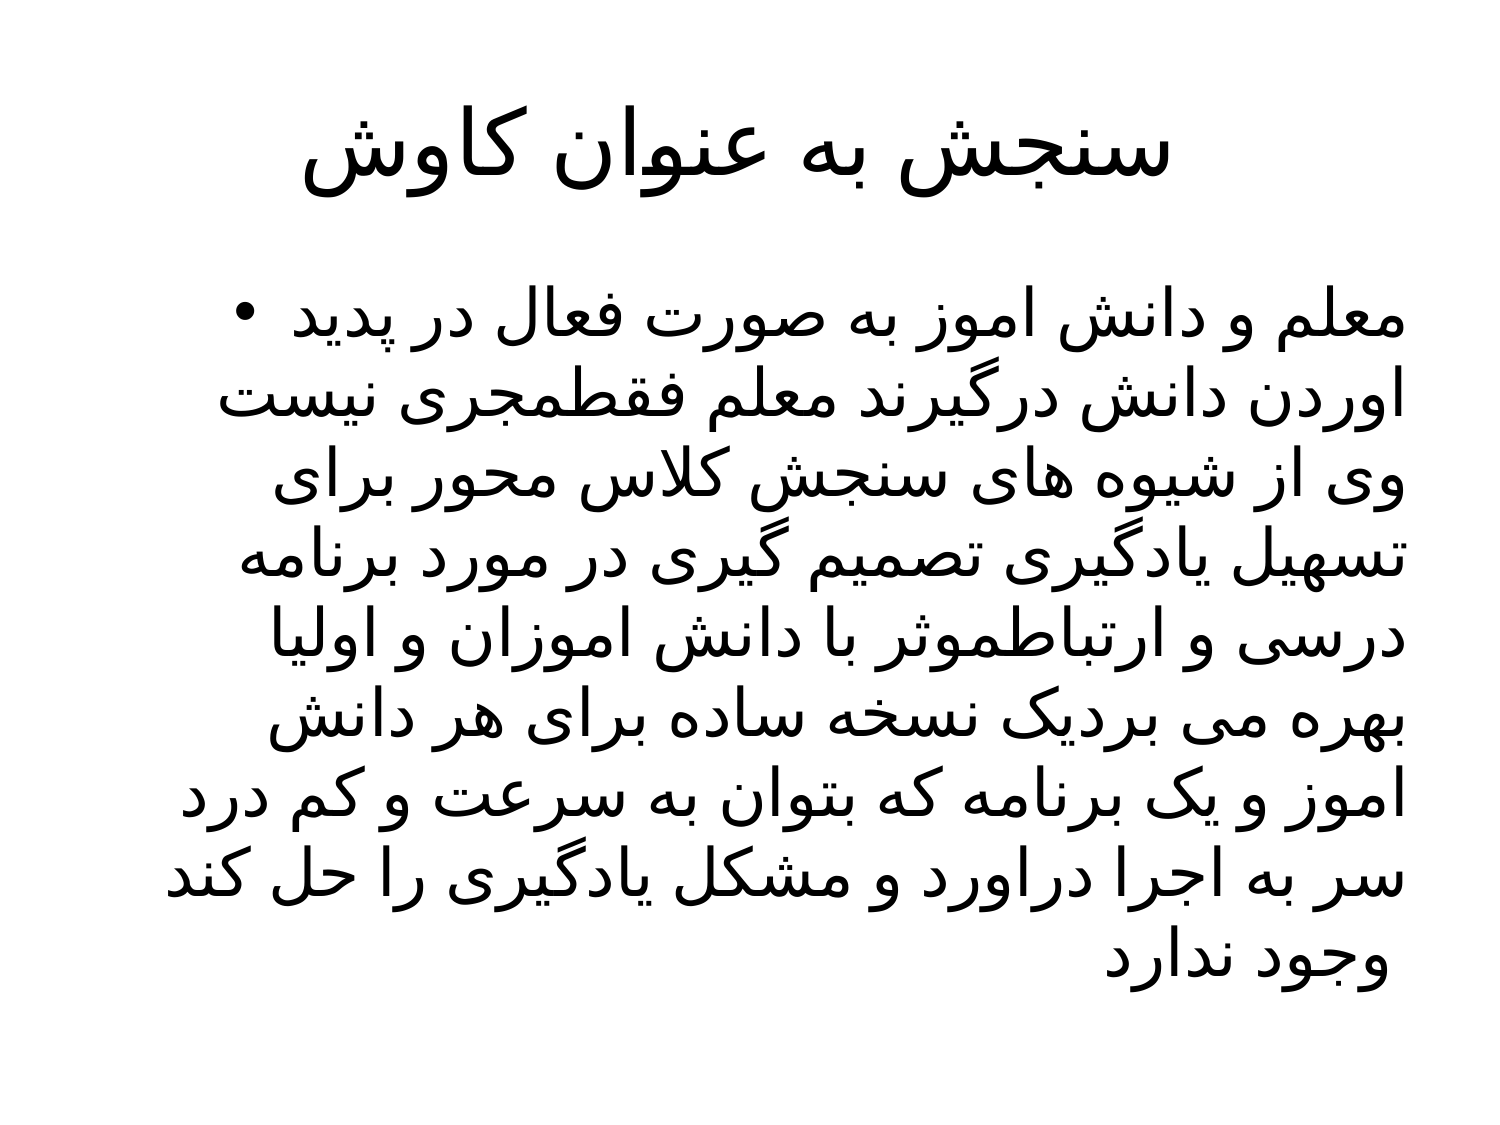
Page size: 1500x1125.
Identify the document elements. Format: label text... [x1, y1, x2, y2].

list معلم و دانش اموز به صورت فعال در پدید اوردن دانش درگیرند معلم فقطمجری نیست وی از شیوه های سنجش کلاس محور برای تسهیل یادگیری تصمیم گیری در مورد برنامه درسی و ارتباطموثر با دانش اموزان و اولیا بهره می بردیک نسخه ساده برای هر دانش اموز و یک برنامه که بتوان به سرعت و کم درد سر به اجرا دراورد و مشکل یادگیری را حل کند وجود ندارد [75, 262, 1425, 1005]
title سنجش به عنوان کاوش [75, 45, 1425, 233]
